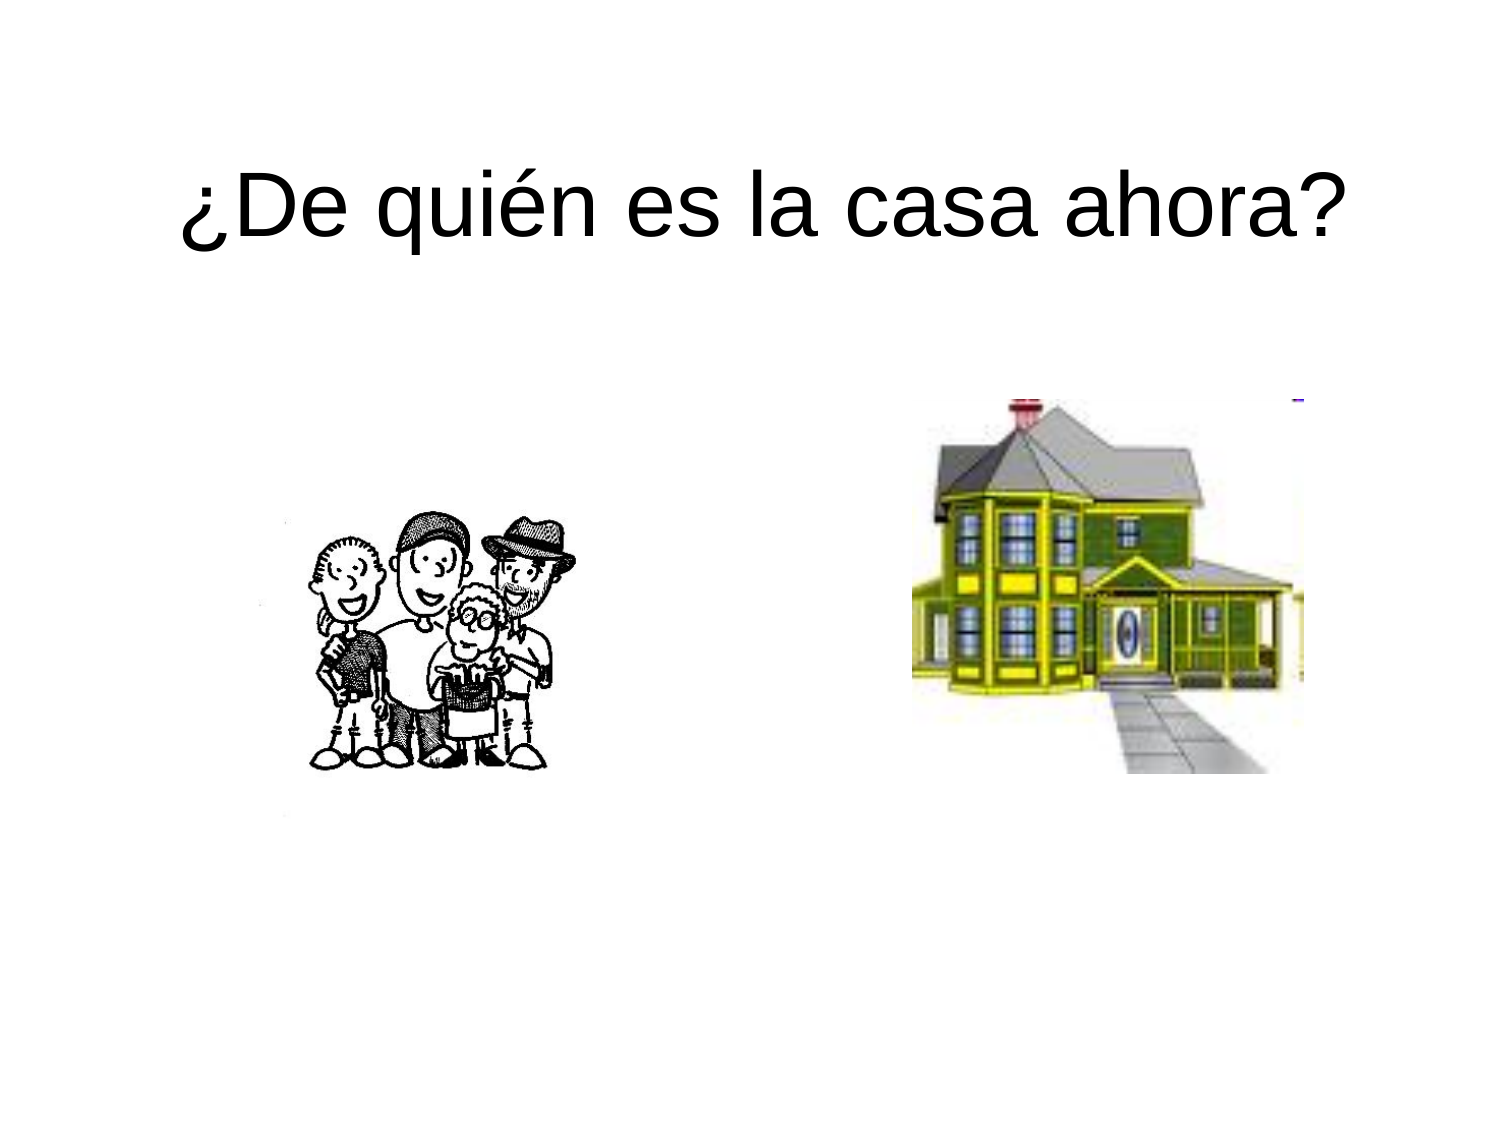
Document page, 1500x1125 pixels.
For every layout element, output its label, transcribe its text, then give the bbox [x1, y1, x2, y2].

text_box ¿De quién es la casa ahora? [162, 137, 1425, 263]
picture [112, 387, 763, 861]
picture [912, 399, 1304, 774]
